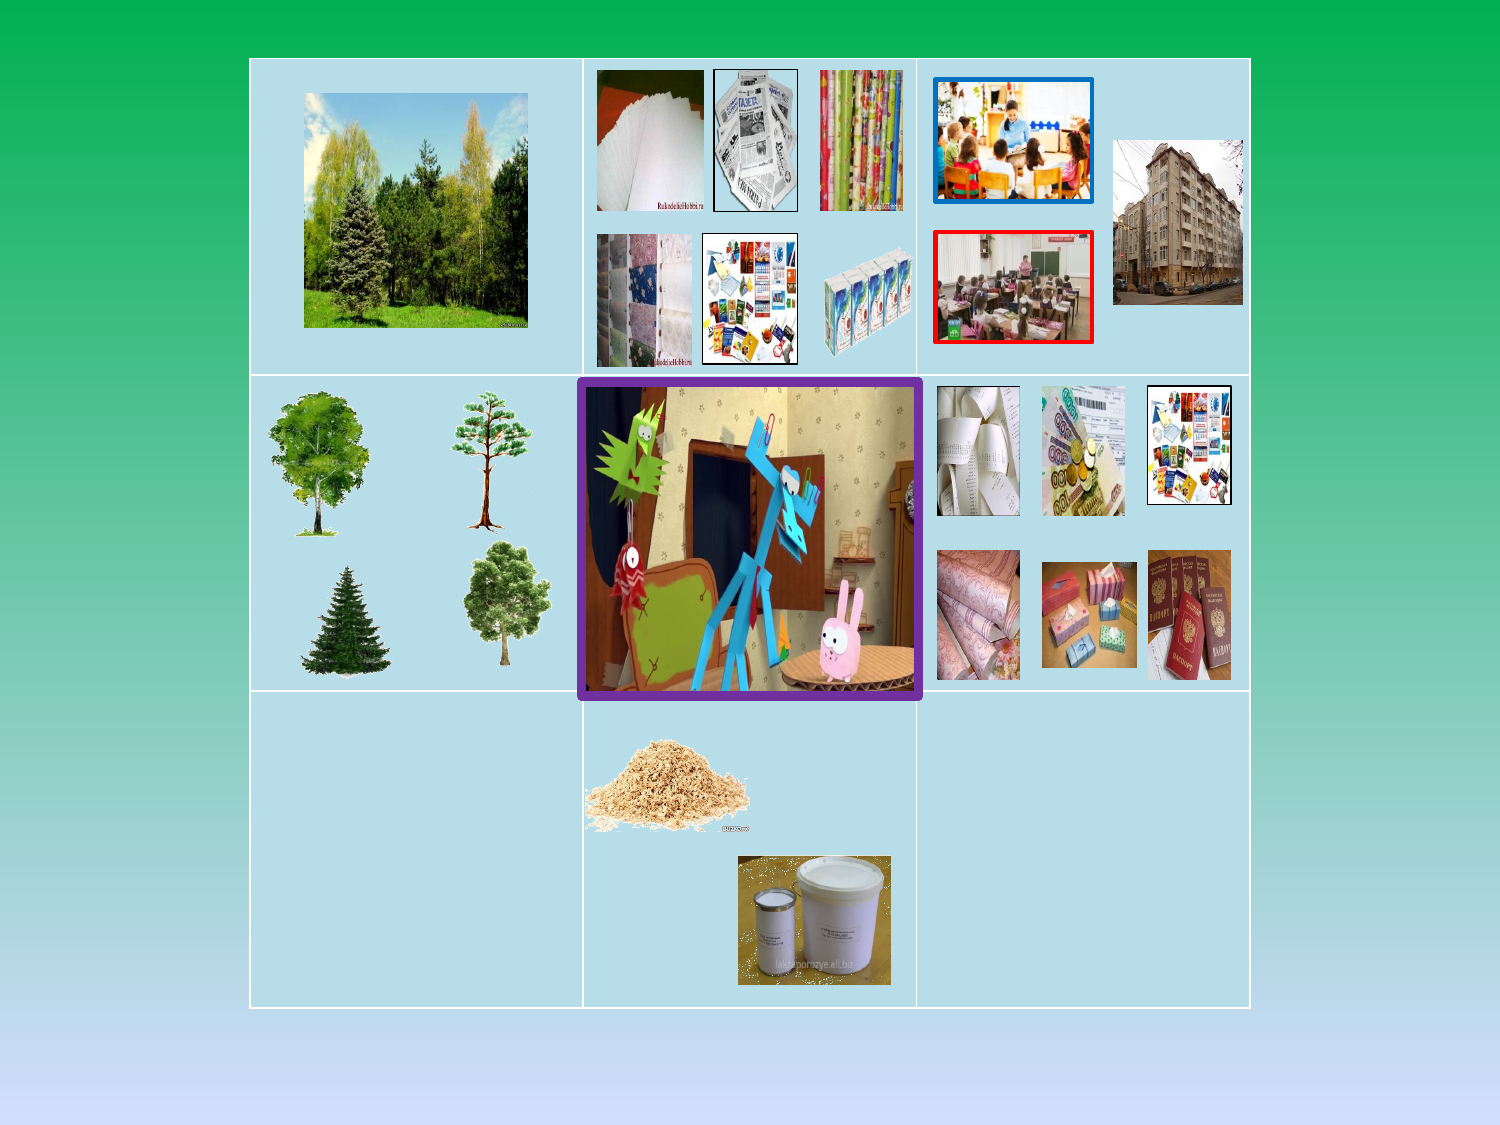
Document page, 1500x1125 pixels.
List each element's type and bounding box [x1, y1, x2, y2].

picture [937, 386, 1020, 516]
picture [585, 714, 751, 833]
picture [597, 234, 692, 367]
table_header [251, 59, 582, 374]
picture [1113, 140, 1243, 305]
table_cell [917, 692, 1249, 1007]
picture [937, 550, 1020, 680]
picture [304, 93, 528, 329]
picture [1042, 386, 1126, 516]
table_cell [251, 376, 582, 690]
picture [702, 234, 798, 364]
picture [937, 234, 1091, 341]
picture [257, 386, 387, 540]
picture [820, 234, 915, 364]
picture [1148, 550, 1231, 680]
picture [937, 81, 1091, 200]
table_cell [584, 701, 916, 1007]
picture [820, 70, 903, 212]
picture [433, 386, 575, 669]
table_header [917, 59, 1249, 374]
picture [1148, 386, 1231, 505]
picture [737, 855, 891, 985]
picture [585, 386, 915, 692]
table_header [584, 59, 916, 374]
picture [292, 562, 399, 680]
picture [1042, 562, 1137, 669]
picture [714, 70, 798, 212]
table_cell [917, 376, 1249, 690]
picture [597, 70, 704, 212]
table_cell [251, 692, 582, 1007]
